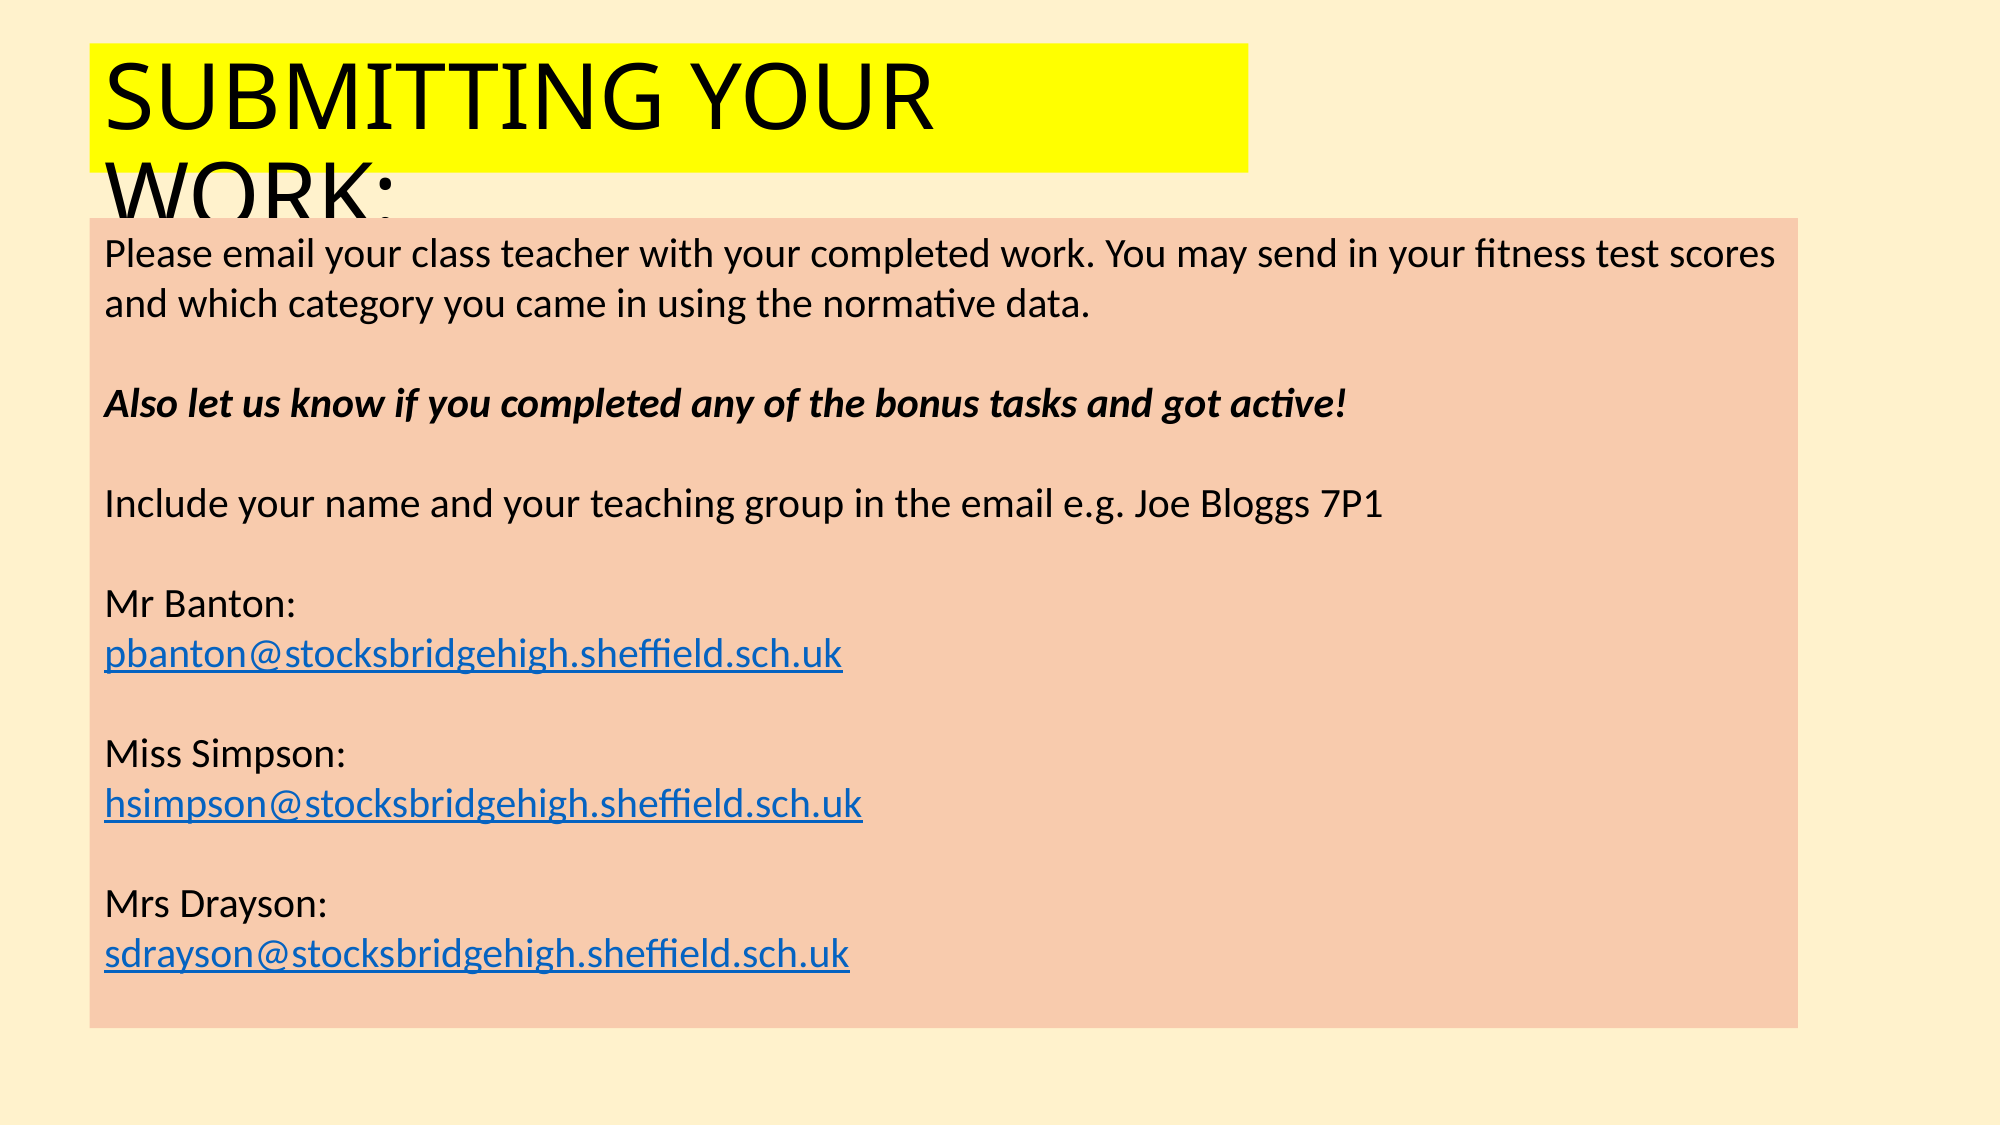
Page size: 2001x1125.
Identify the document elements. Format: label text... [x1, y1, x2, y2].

text_box SUBMITTING YOUR WORK: [89, 43, 1249, 173]
text_box Please email your class teacher with your completed work. You may send in your fitness test scores and which category you came in using the normative data. Also let us know if you completed any of the bonus tasks and got active! Include your name and your teaching group in the email e.g. Joe Bloggs 7P1 Mr Banton: pbanton@stocksbridgehigh.sheffield.sch.uk Miss Simpson: hsimpson@stocksbridgehigh.sheffield.sch.uk Mrs Drayson: sdrayson@stocksbridgehigh.sheffield.sch.uk [89, 218, 1798, 1029]
